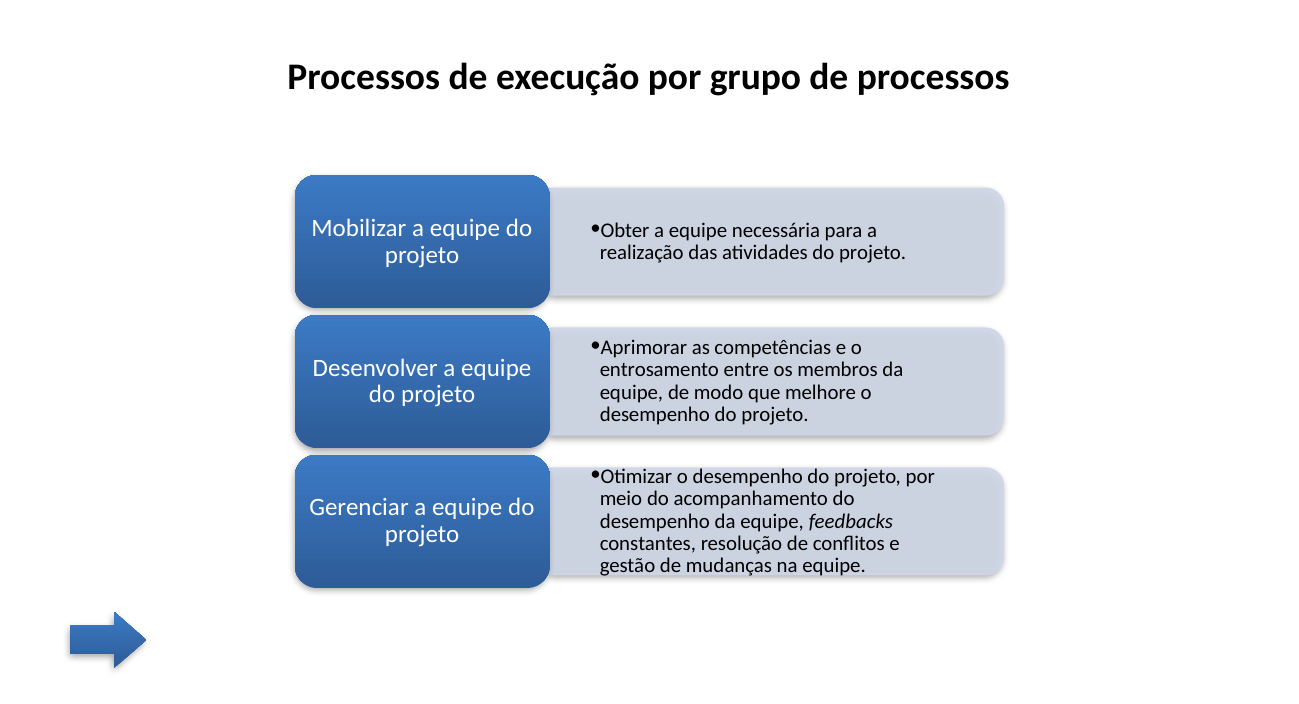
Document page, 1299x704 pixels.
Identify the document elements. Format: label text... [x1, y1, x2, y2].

text_box Processos de execução por grupo de processos [0, 44, 1299, 106]
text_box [294, 174, 1004, 589]
text_box [70, 611, 147, 669]
